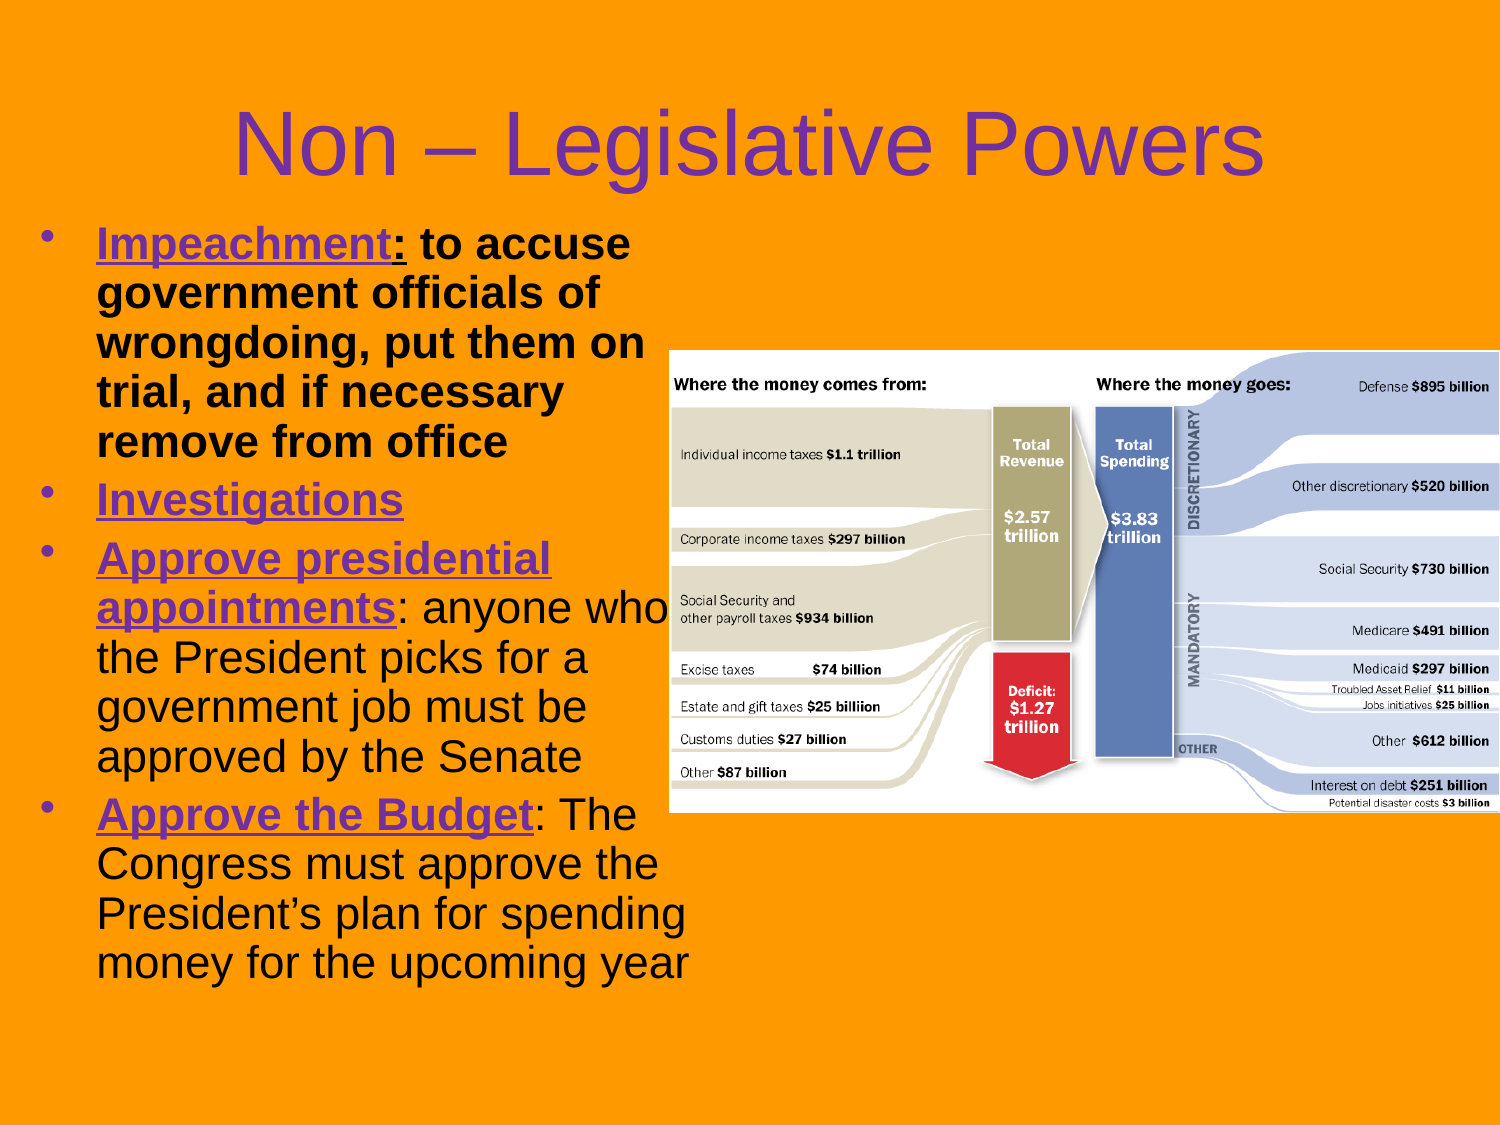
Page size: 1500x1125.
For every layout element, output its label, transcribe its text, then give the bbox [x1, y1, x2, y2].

title Non – Legislative Powers [75, 45, 1425, 233]
picture [669, 350, 1500, 813]
list Impeachment: to accuse government officials of wrongdoing, put them on trial, and if necessary remove from office Investigations Approve presidential appointments: anyone who the President picks for a government job must be approved by the Senate Approve the Budget: The Congress must approve the President’s plan for spending money for the upcoming year [24, 212, 738, 1088]
